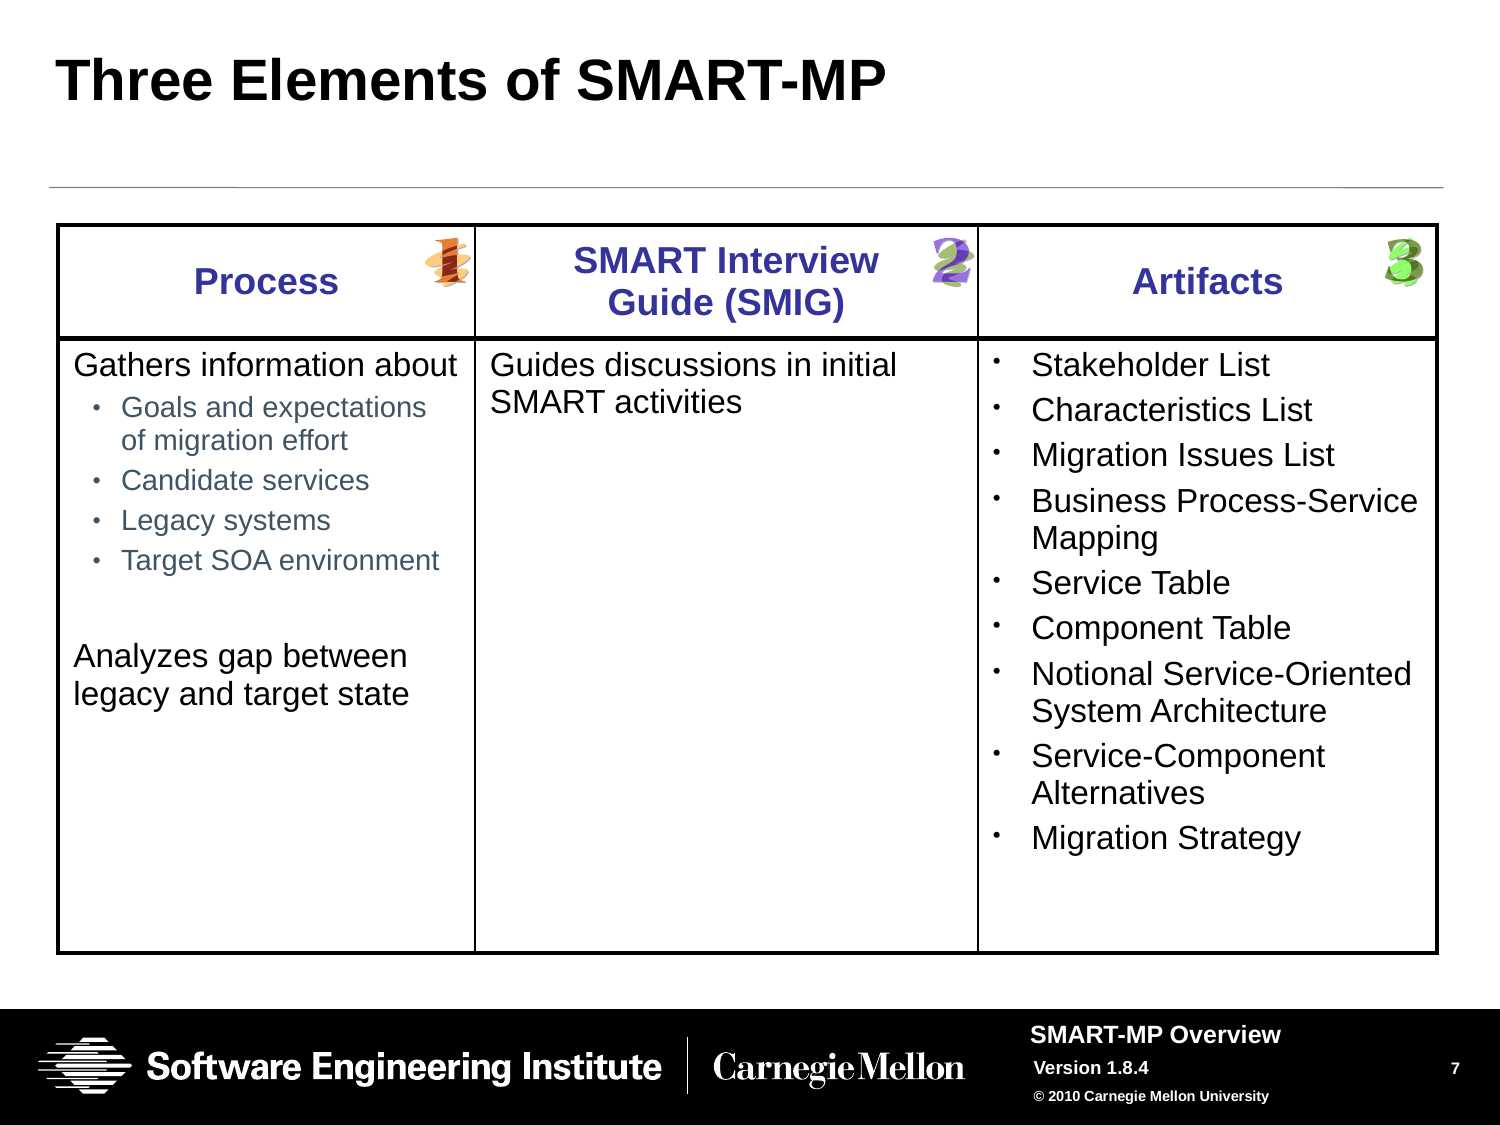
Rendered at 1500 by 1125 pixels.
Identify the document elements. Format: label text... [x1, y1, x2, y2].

picture [932, 237, 976, 288]
text_box SMART-MP Overview [1015, 1010, 1297, 1056]
picture [1384, 237, 1425, 288]
title Three Elements of SMART-MP [55, 49, 1451, 114]
table_cell Stakeholder List Characteristics List Migration Issues List Business Process-Service Mapping Service Table Component Table Notional Service-Oriented System Architecture Service-Component Alternatives Migration Strategy [979, 341, 1435, 951]
table_cell Gathers information about Goals and expectations of migration effort Candidate services Legacy systems Target SOA environment Analyzes gap between legacy and target state [60, 341, 474, 951]
picture [424, 237, 472, 288]
table_header Artifacts [979, 227, 1435, 336]
table_cell Guides discussions in initial SMART activities [476, 341, 977, 951]
table_header Process [60, 227, 474, 336]
table_header SMART Interview Guide (SMIG) [476, 227, 977, 336]
